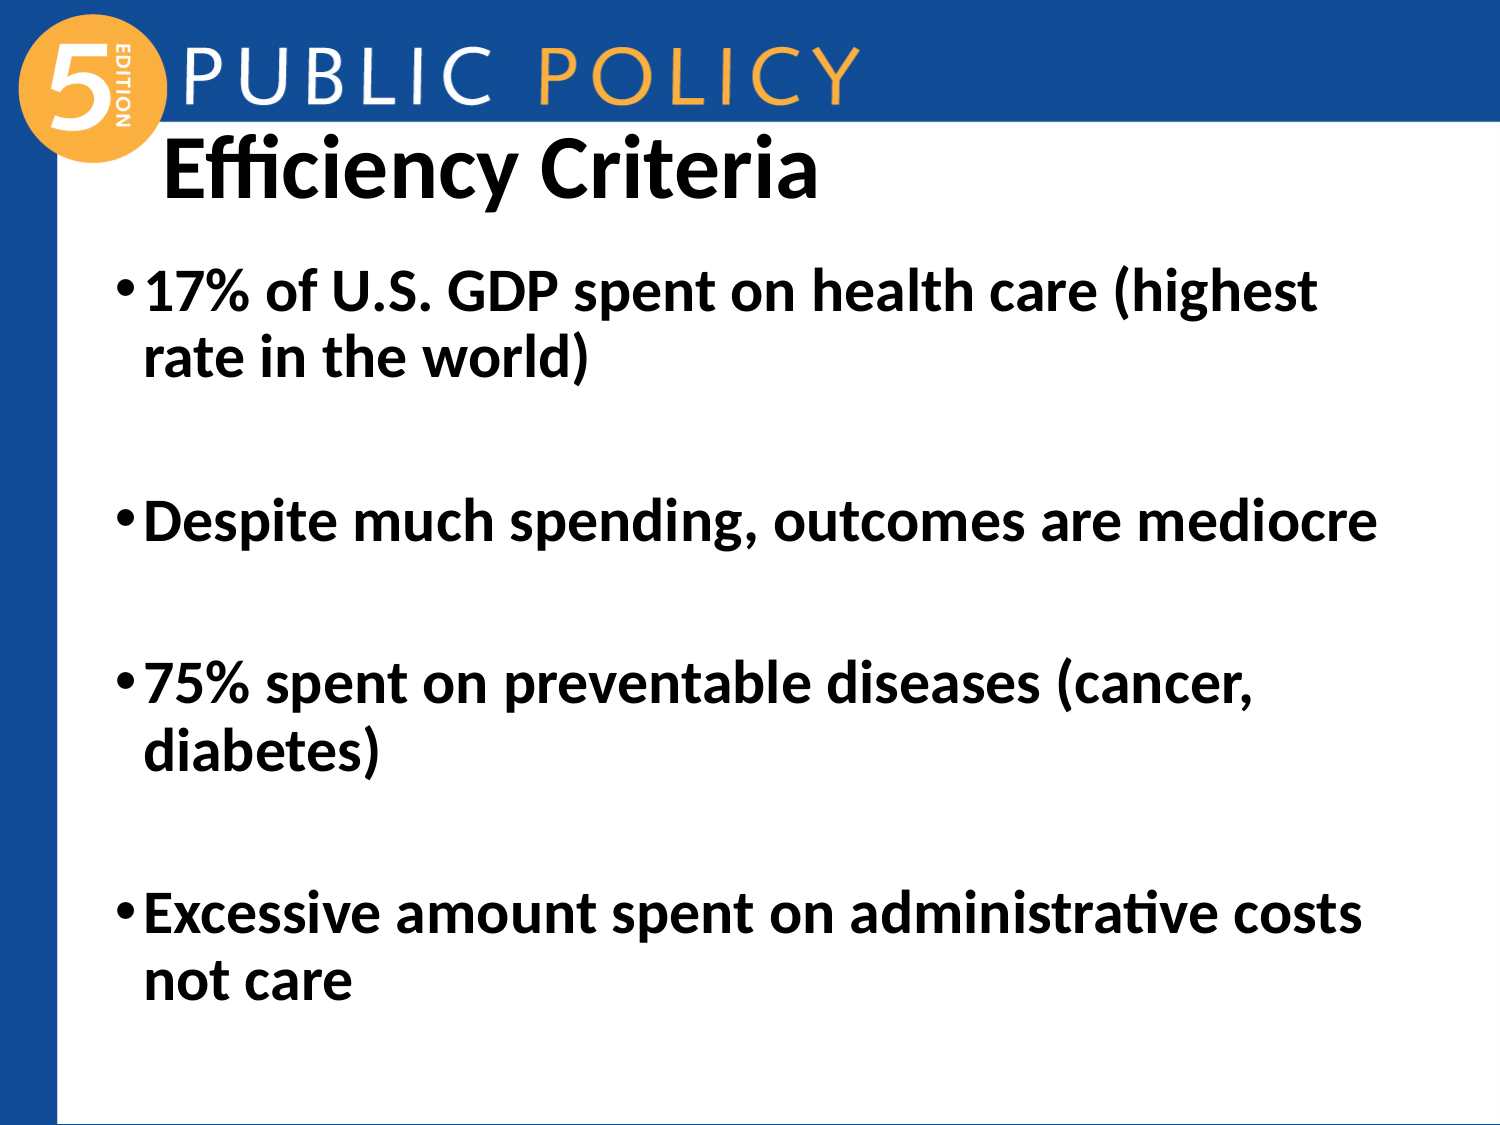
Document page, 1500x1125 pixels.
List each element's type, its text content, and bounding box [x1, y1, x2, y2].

list 17% of U.S. GDP spent on health care (highest rate in the world) Despite much spending, outcomes are mediocre 75% spent on preventable diseases (cancer, diabetes) Excessive amount spent on administrative costs not care [99, 249, 1397, 1038]
picture [0, 0, 1500, 1125]
title Efficiency Criteria [147, 75, 1498, 263]
